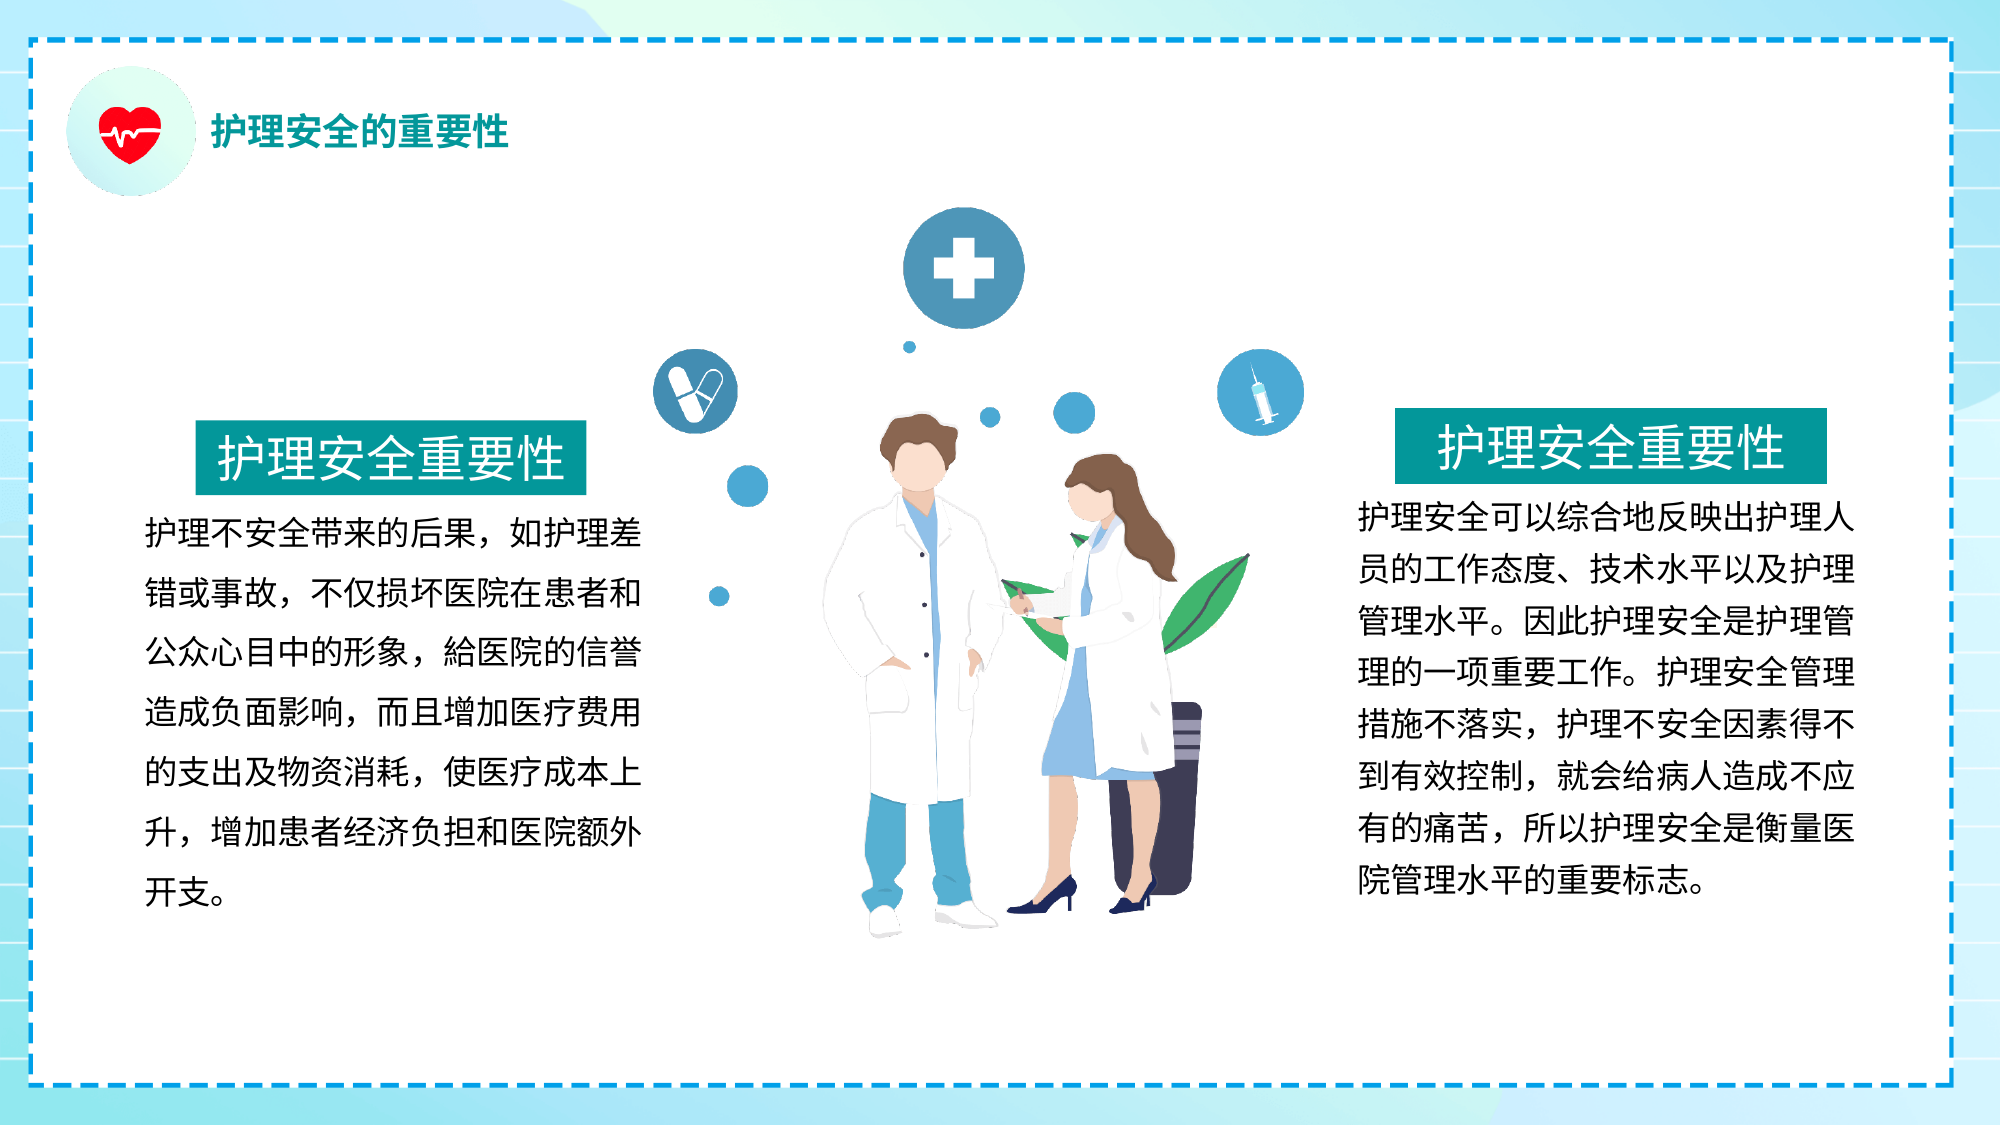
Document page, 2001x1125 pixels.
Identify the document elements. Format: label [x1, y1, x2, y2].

text_box [1342, 408, 1893, 908]
text_box [129, 420, 510, 918]
picture [0, 0, 2000, 1125]
